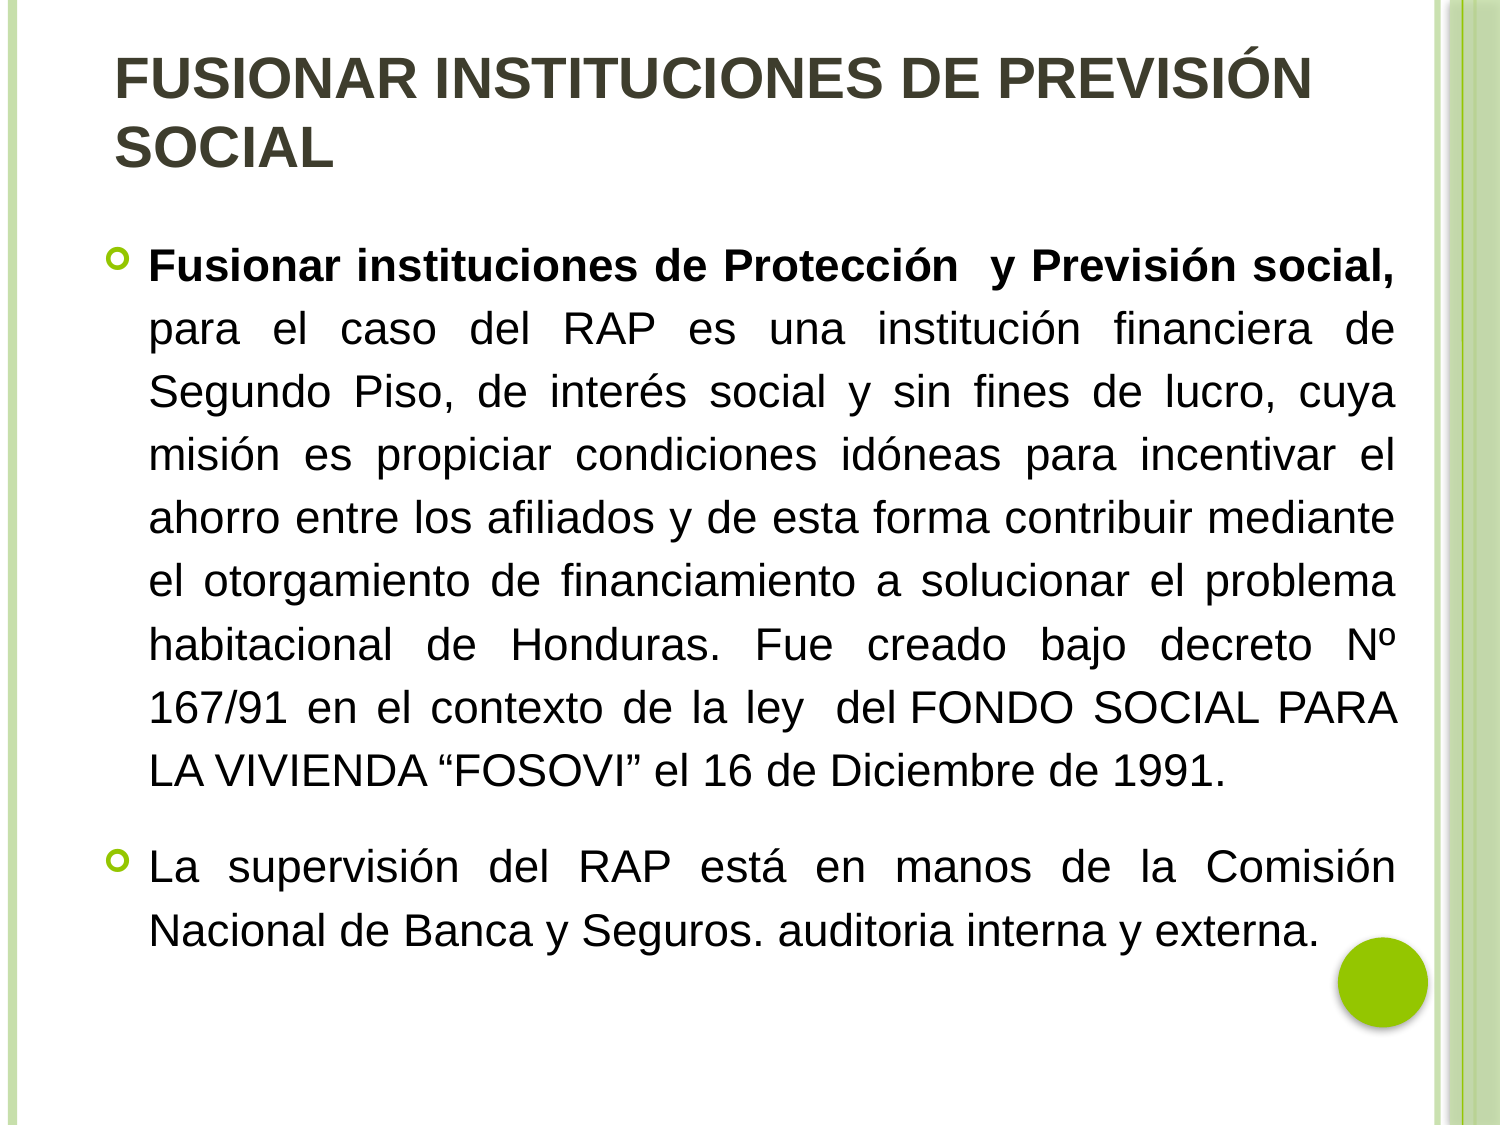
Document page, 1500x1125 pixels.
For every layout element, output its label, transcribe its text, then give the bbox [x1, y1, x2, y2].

title Fusionar instituciones de previsión social [100, 19, 1400, 188]
list Fusionar instituciones de Protección y Previsión social, para el caso del RAP es una institución financiera de Segundo Piso, de interés social y sin fines de lucro, cuya misión es propiciar condiciones idóneas para incentivar el ahorro entre los afiliados y de esta forma contribuir mediante el otorgamiento de financiamiento a solucionar el problema habitacional de Honduras. Fue creado bajo decreto Nº 167/91 en el contexto de la ley del FONDO SOCIAL PARA LA VIVIENDA “FOSOVI” el 16 de Diciembre de 1991. La supervisión del RAP está en manos de la Comisión Nacional de Banca y Seguros. auditoria interna y externa. [88, 219, 1412, 1083]
